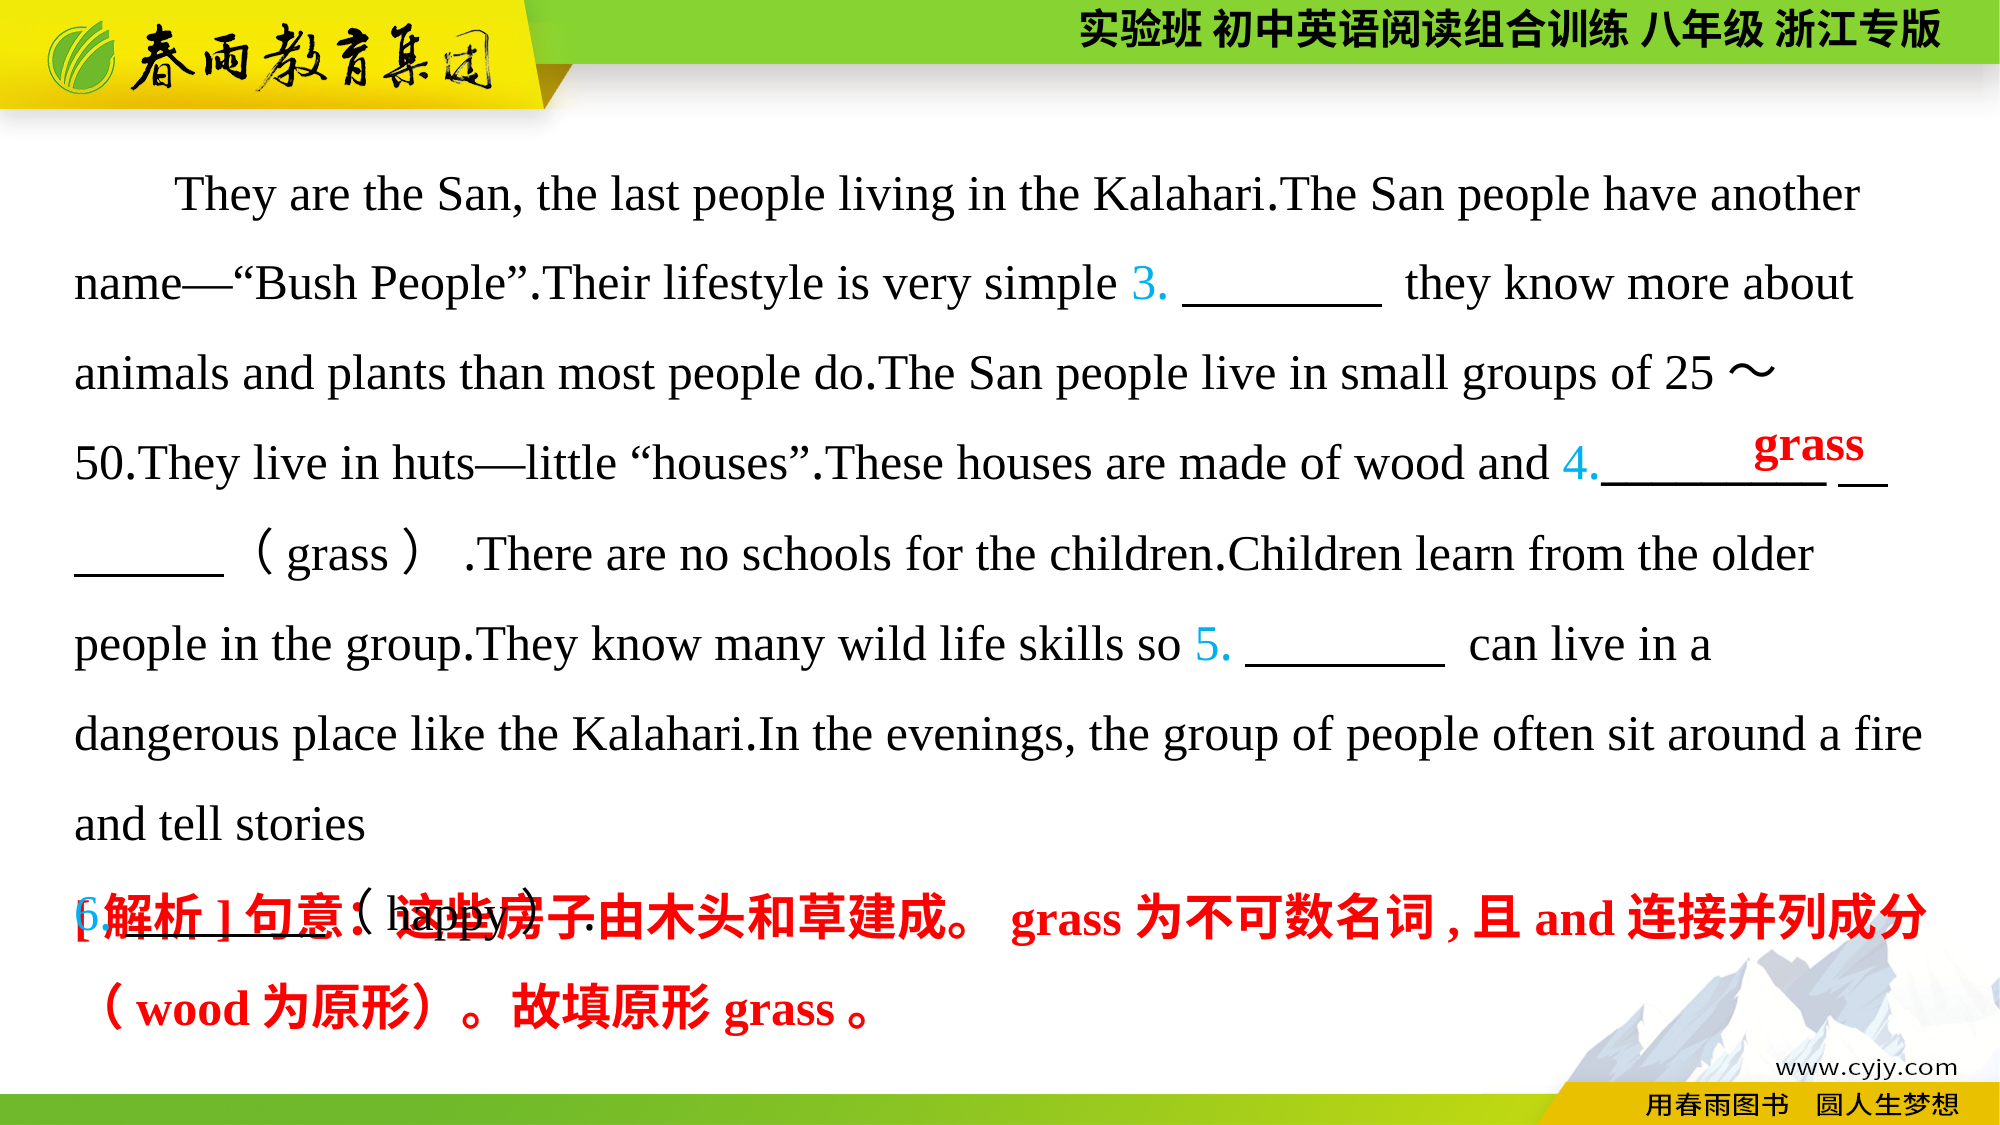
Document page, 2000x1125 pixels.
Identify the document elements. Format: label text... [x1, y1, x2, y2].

list They are the San, the last people living in the Kalahari.The San people have another name—“Bush People”.Their lifestyle is very simple 3. they know more about animals and plants than most people do.The San people live in small groups of 25～50.They live in huts—little “houses”.These houses are made of wood and 4._________ （grass）.There are no schools for the children.Children learn from the older people in the group.They know many wild life skills so 5. can live in a dangerous place like the Kalahari.In the evenings, the group of people often sit around a fire and tell stories 6. （happy）. [59, 122, 1944, 854]
text_box [解析]句意：这些房子由木头和草建成。grass为不可数名词,且and连接并列成分（wood为原形）。故填原形grass。 [59, 854, 1944, 1043]
text_box grass [1738, 403, 1880, 478]
picture [0, 0, 2000, 1125]
